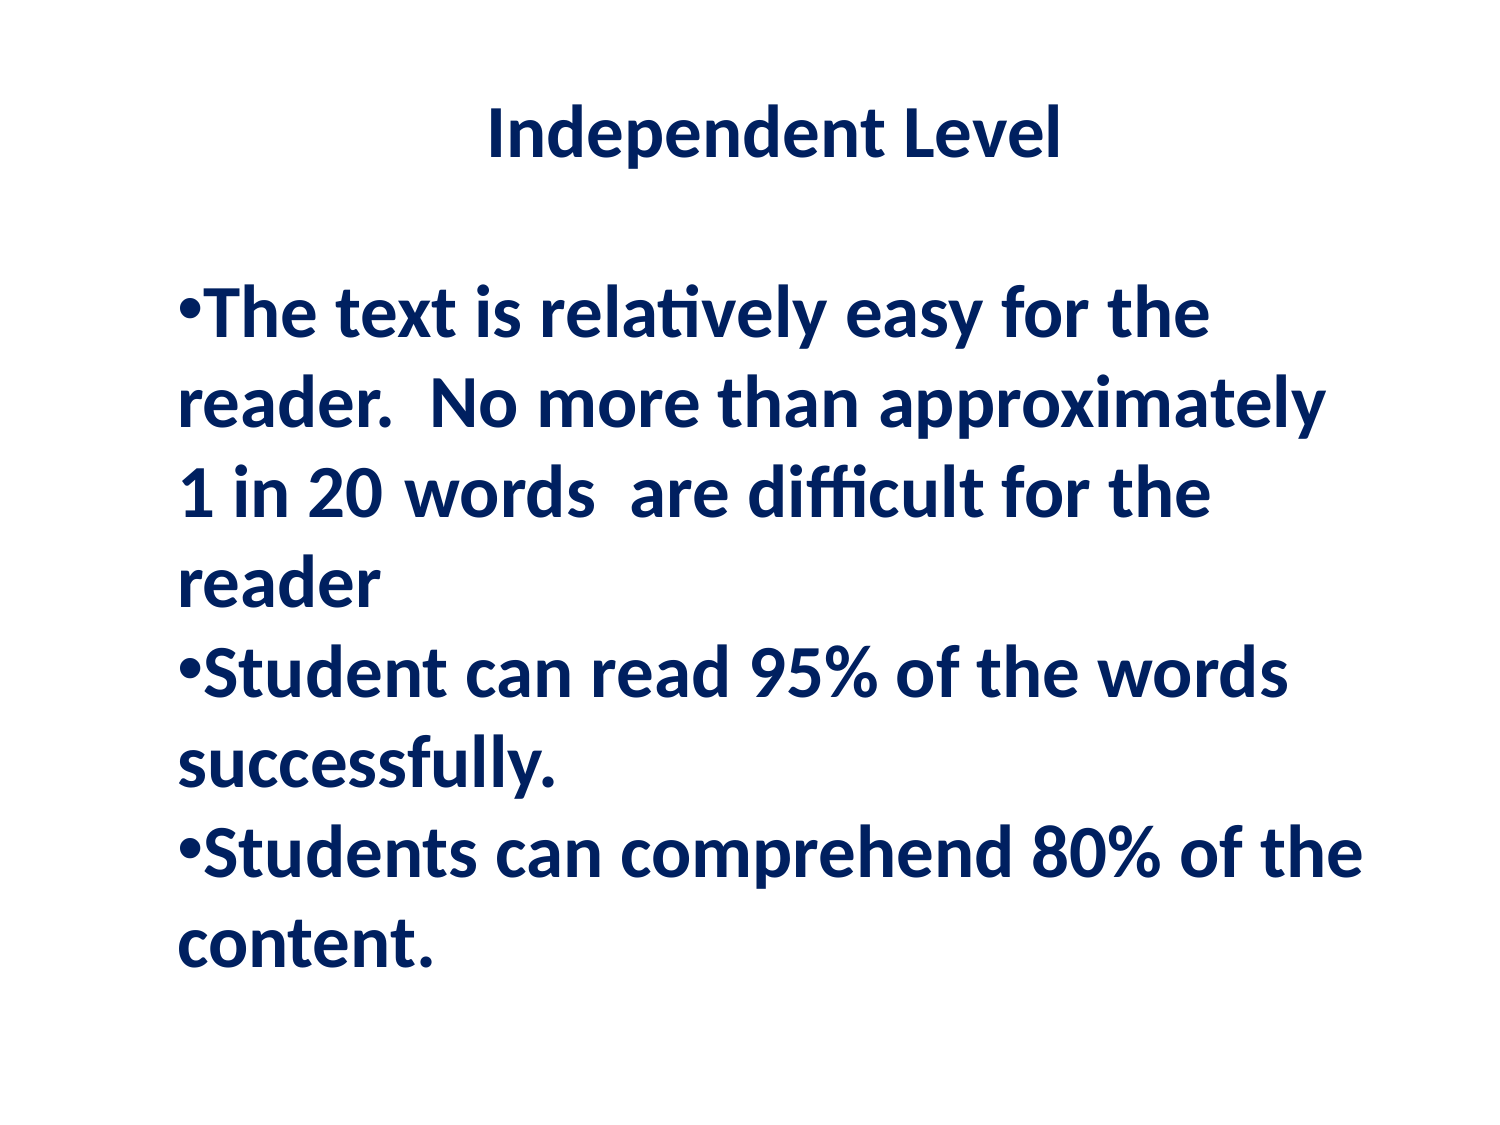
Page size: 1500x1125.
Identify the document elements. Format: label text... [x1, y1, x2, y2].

text_box Independent Level The text is relatively easy for the reader. No more than approximately 1 in 20 words are difficult for the reader Student can read 95% of the words successfully. Students can comprehend 80% of the content. [162, 74, 1388, 990]
